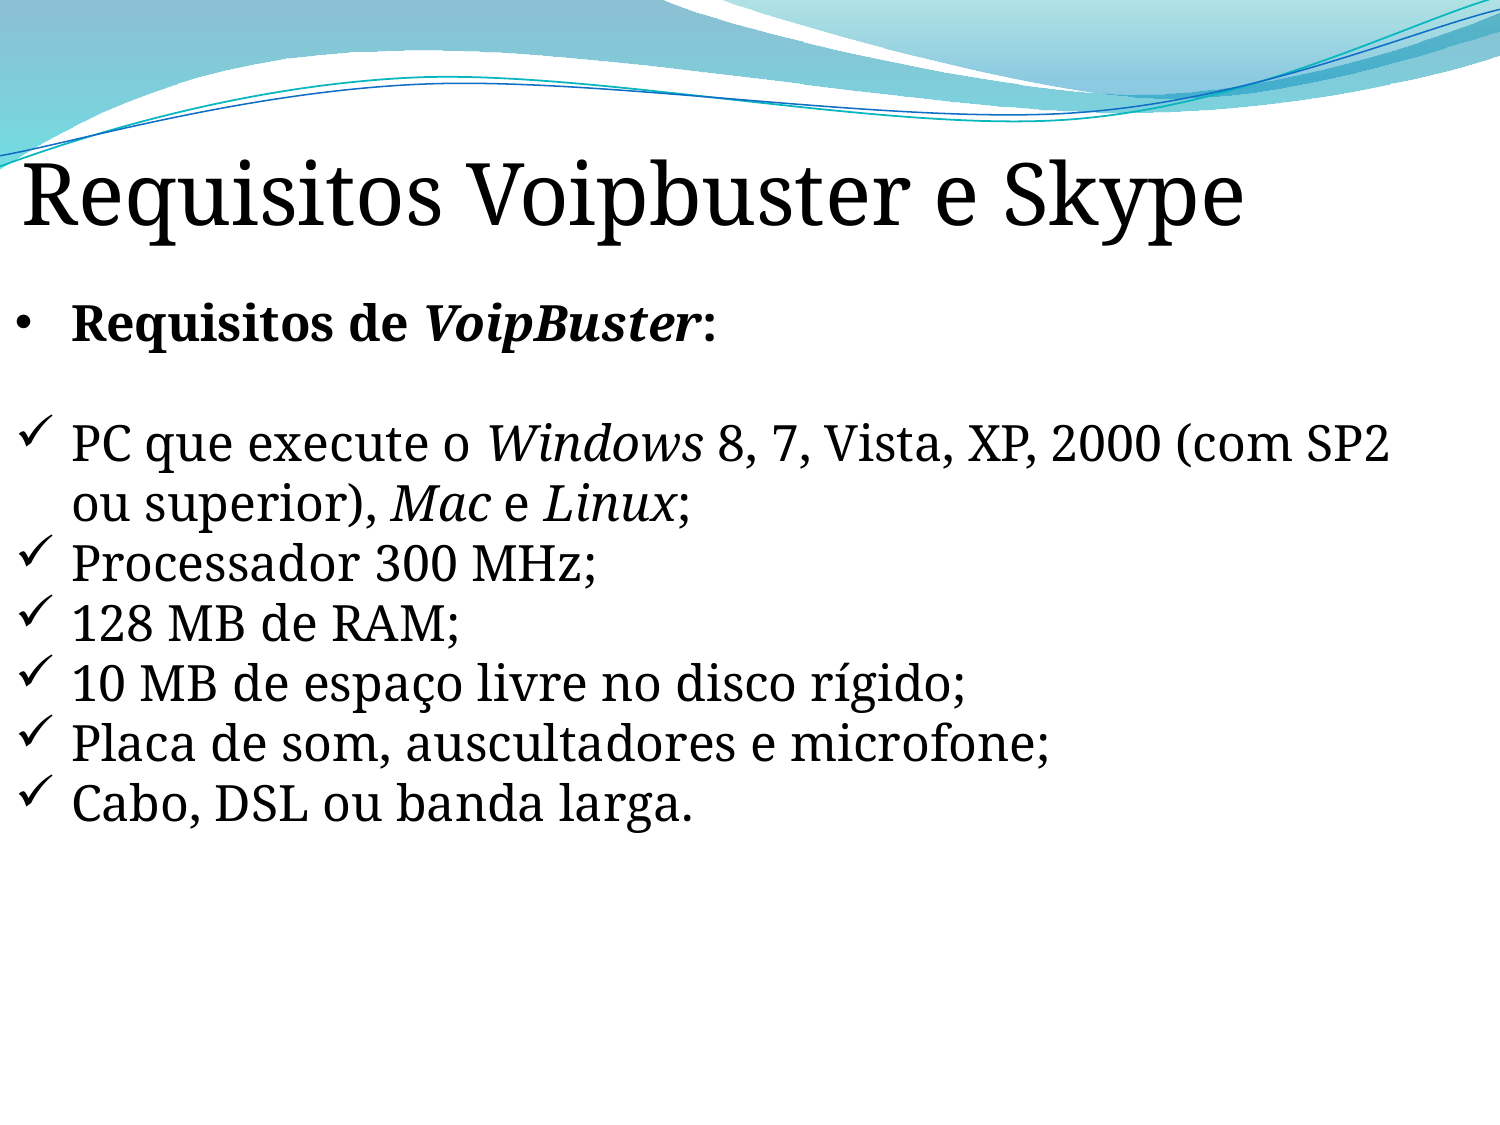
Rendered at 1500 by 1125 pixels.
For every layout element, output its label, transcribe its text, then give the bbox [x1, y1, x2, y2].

text_box Requisitos de VoipBuster: PC que execute o Windows 8, 7, Vista, XP, 2000 (com SP2 ou superior), Mac e Linux; Processador 300 MHz; 128 MB de RAM; 10 MB de espaço livre no disco rígido; Placa de som, auscultadores e microfone; Cabo, DSL ou banda larga. [0, 283, 1438, 839]
text_box Requisitos Voipbuster e Skype [0, 90, 1270, 283]
